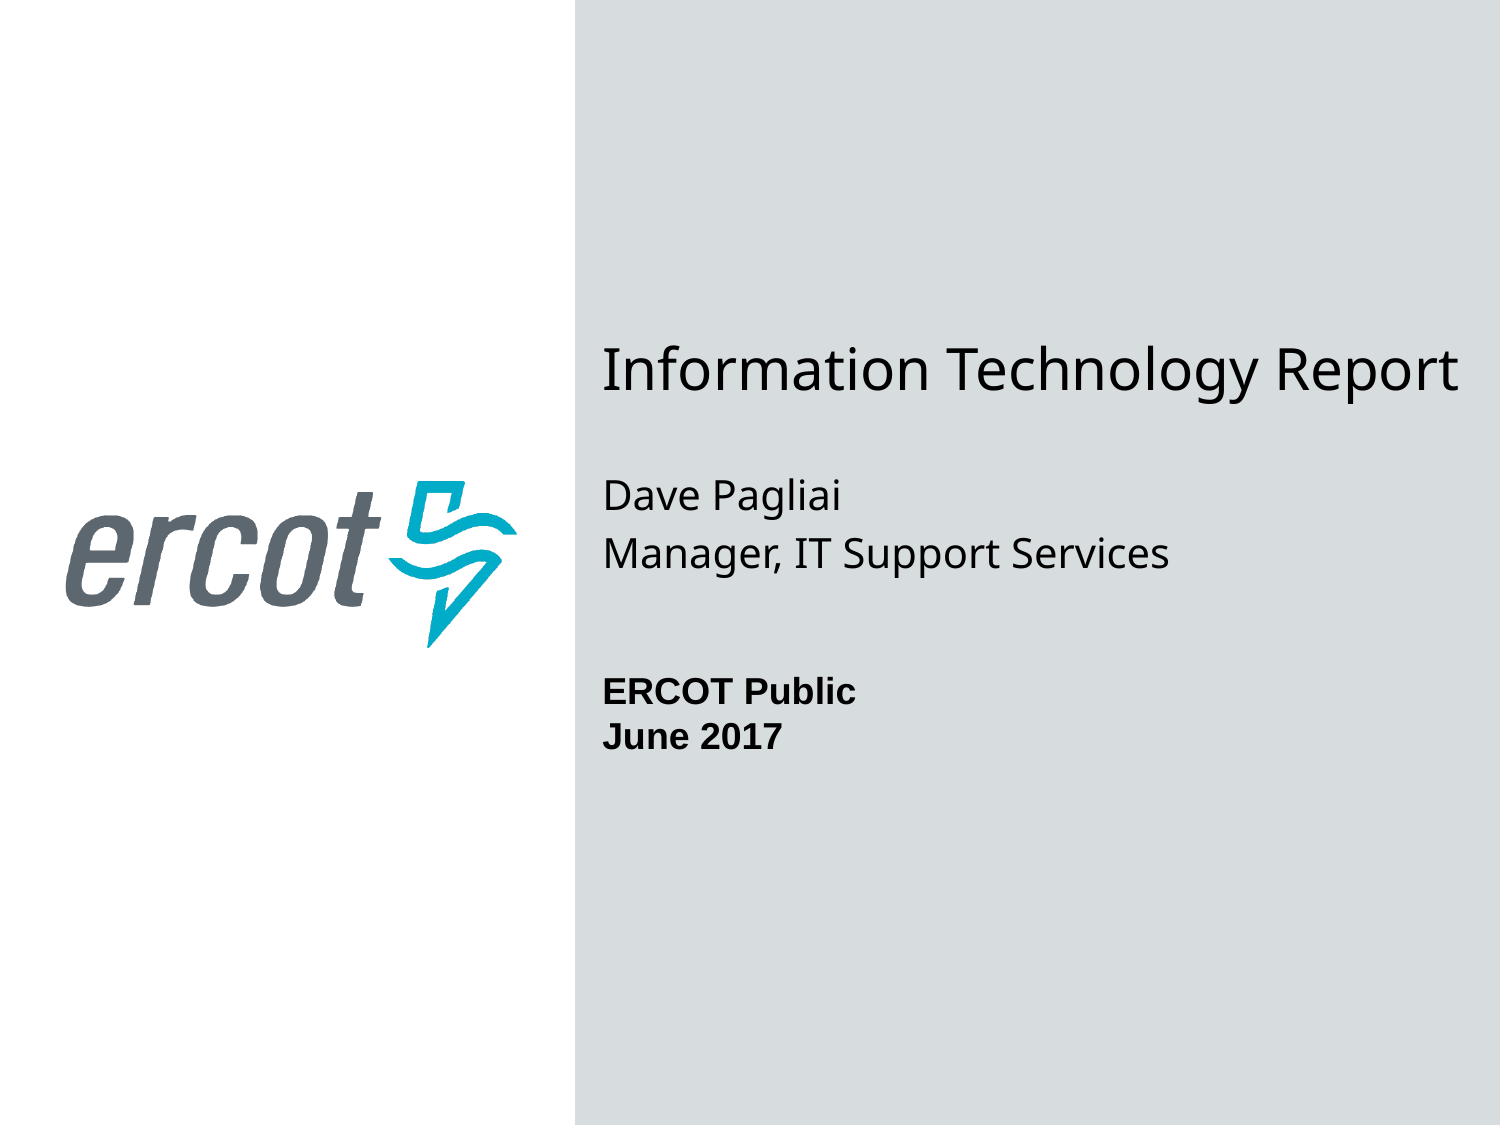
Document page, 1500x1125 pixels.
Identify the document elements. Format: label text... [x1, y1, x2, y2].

text_box Information Technology Report Dave Pagliai Manager, IT Support Services ERCOT Public June 2017 [587, 324, 1500, 765]
picture [56, 471, 525, 654]
